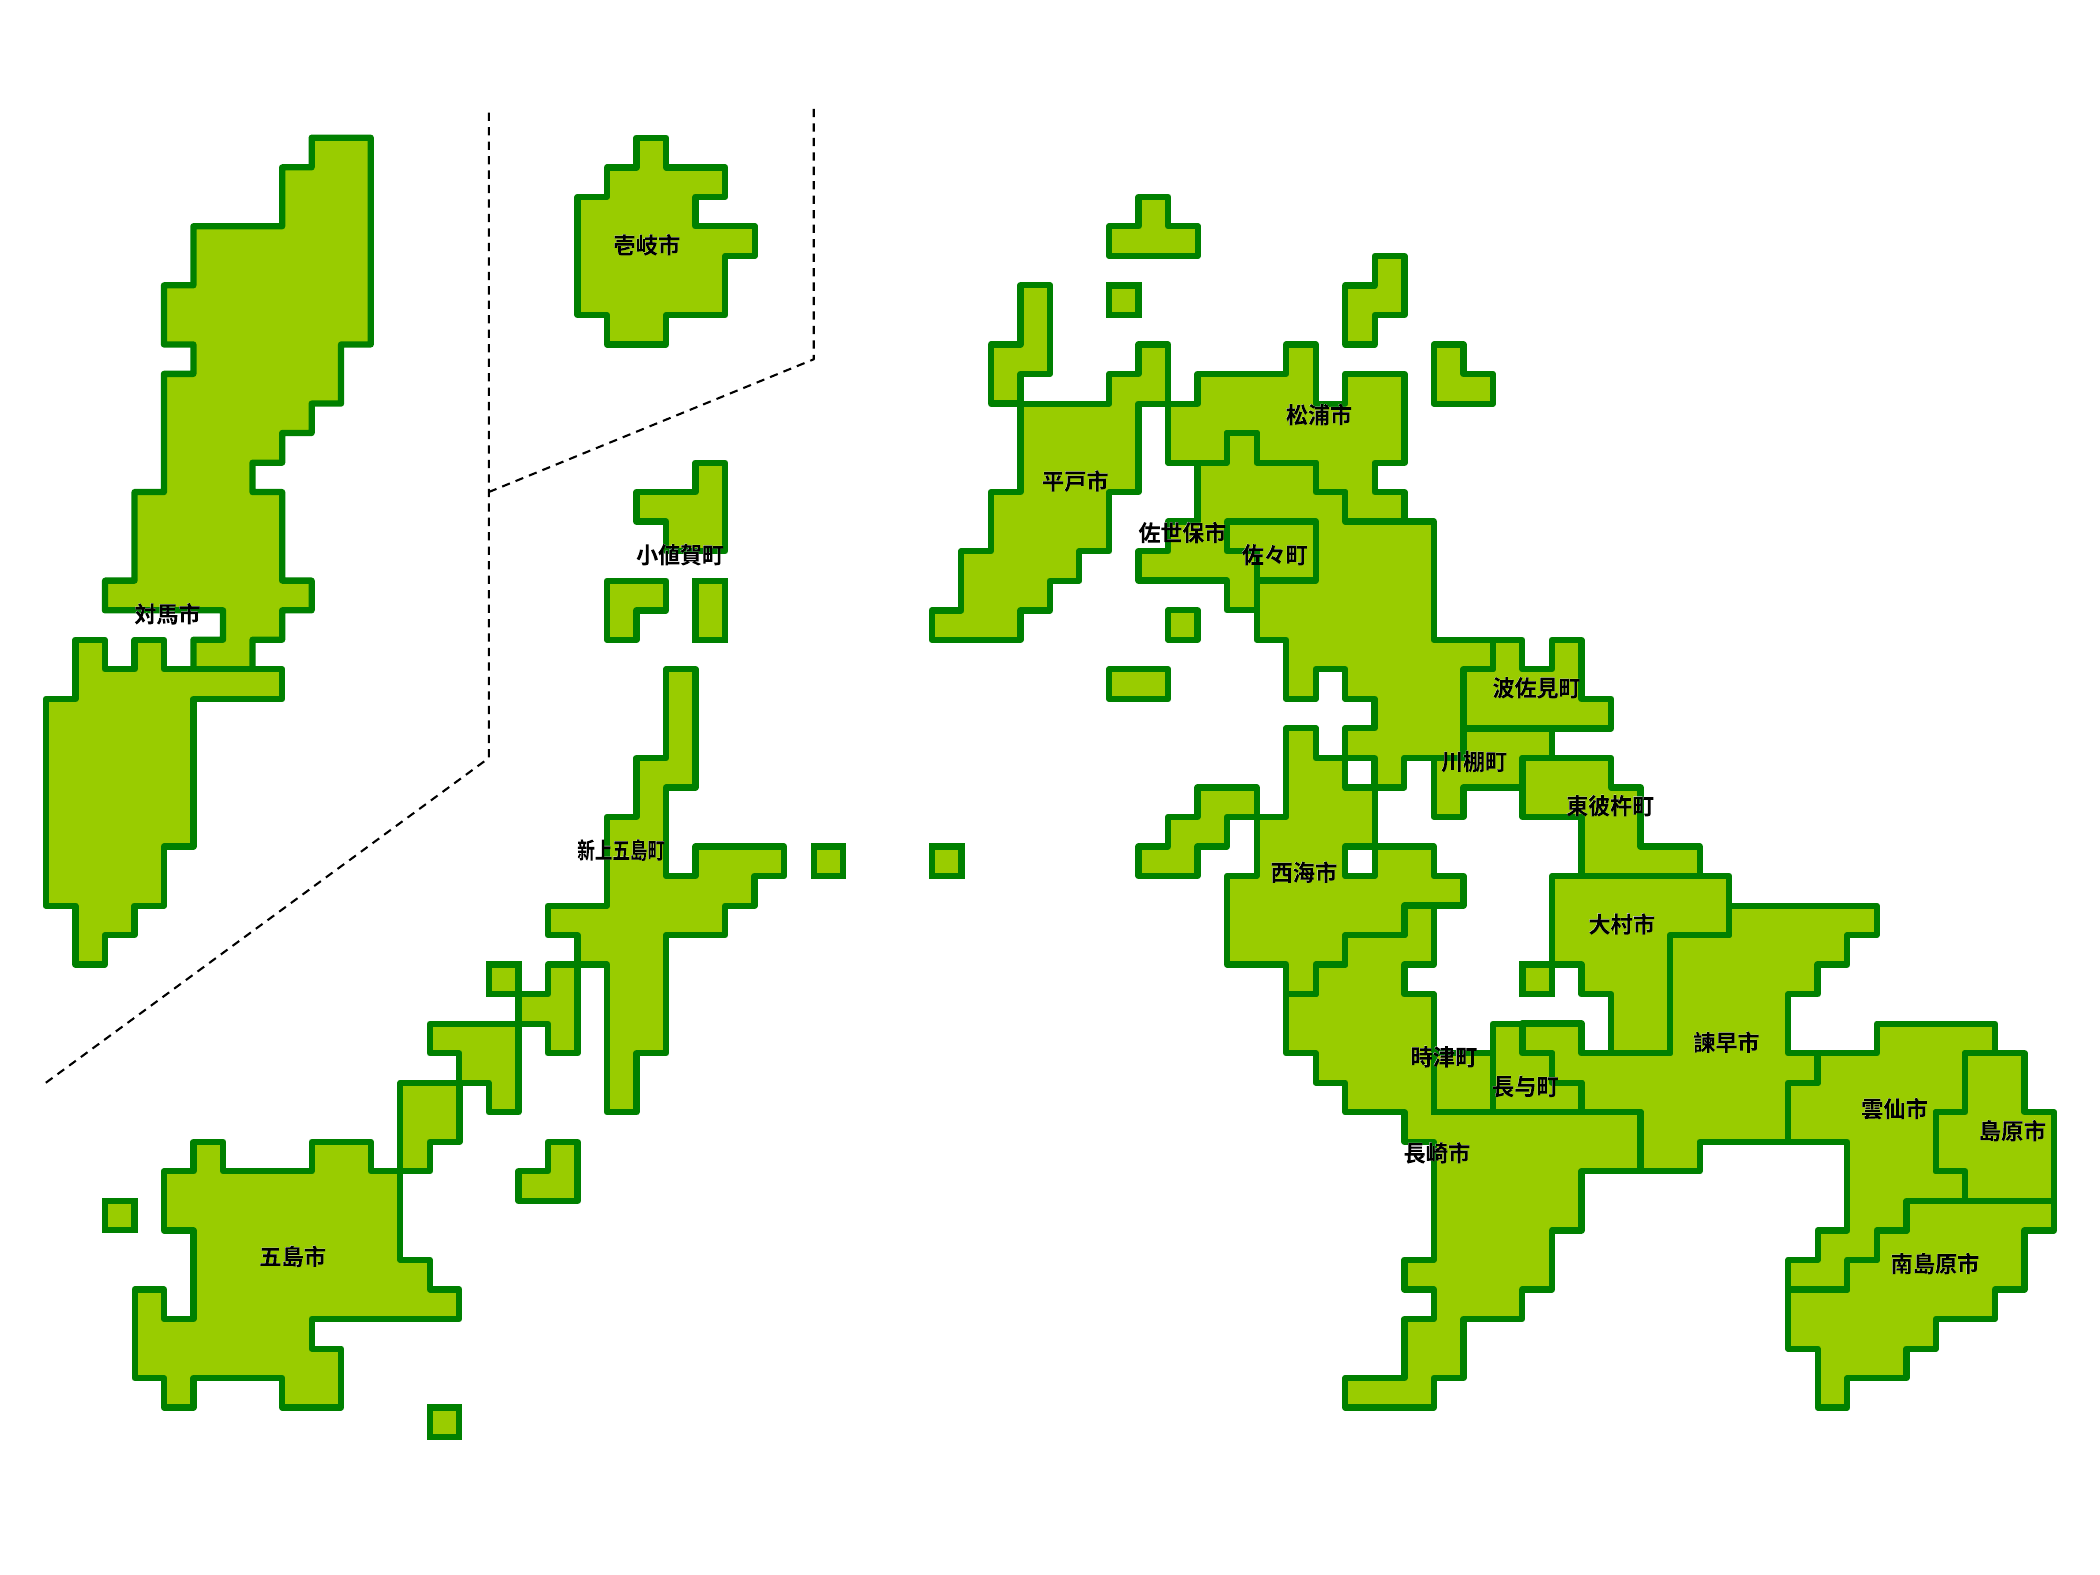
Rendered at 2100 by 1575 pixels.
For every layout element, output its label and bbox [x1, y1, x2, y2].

text_box [1241, 543, 1308, 566]
text_box [1138, 521, 1226, 544]
text_box [636, 543, 724, 566]
text_box [1042, 469, 1108, 493]
text_box [45, 108, 814, 1083]
text_box [577, 838, 665, 862]
text_box [45, 137, 2055, 1438]
text_box [1492, 676, 1581, 699]
text_box [134, 602, 200, 625]
text_box [1404, 1141, 1470, 1164]
text_box [1588, 912, 1655, 935]
text_box [1693, 1030, 1759, 1054]
text_box [1271, 860, 1337, 884]
text_box [614, 233, 680, 256]
text_box [1979, 1119, 2046, 1142]
text_box [1492, 1075, 1559, 1098]
text_box [1891, 1252, 1979, 1275]
text_box [1285, 403, 1352, 426]
text_box [1566, 794, 1654, 817]
text_box [1441, 750, 1507, 773]
text_box [1861, 1097, 1928, 1120]
text_box [1411, 1045, 1477, 1068]
text_box [259, 1244, 326, 1268]
